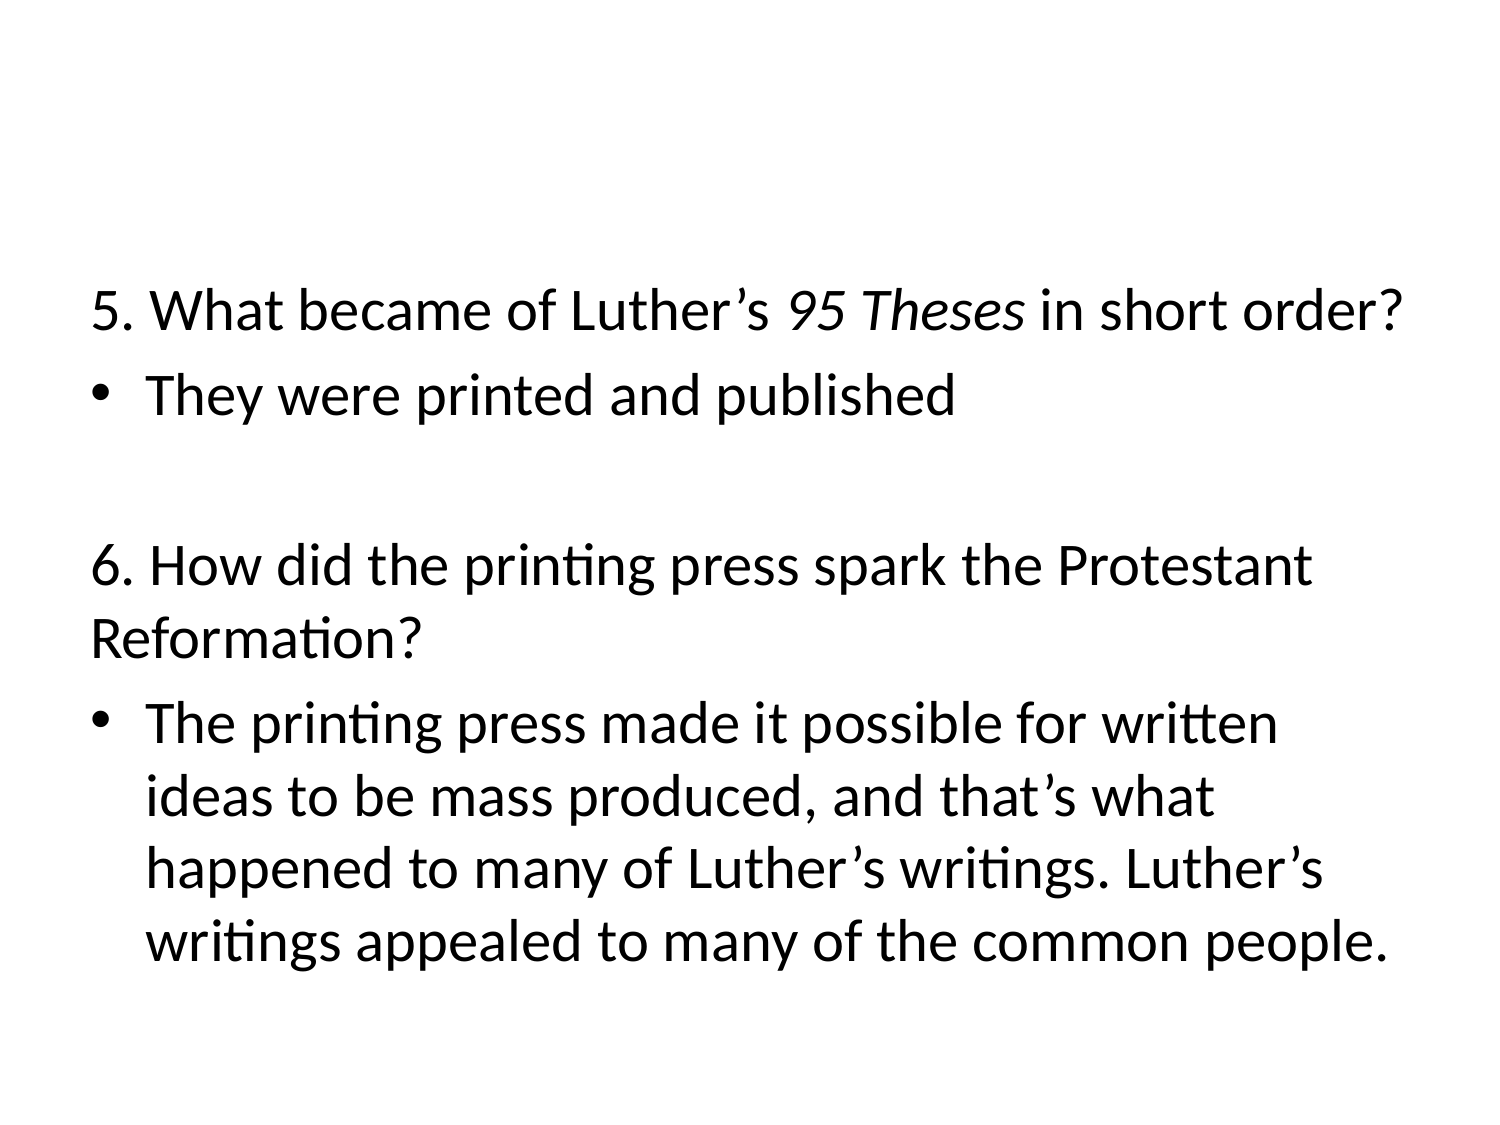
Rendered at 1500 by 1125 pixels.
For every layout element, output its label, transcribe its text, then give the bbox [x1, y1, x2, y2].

list 5. What became of Luther’s 95 Theses in short order? They were printed and published 6. How did the printing press spark the Protestant Reformation? The printing press made it possible for written ideas to be mass produced, and that’s what happened to many of Luther’s writings. Luther’s writings appealed to many of the common people. [75, 262, 1425, 1005]
